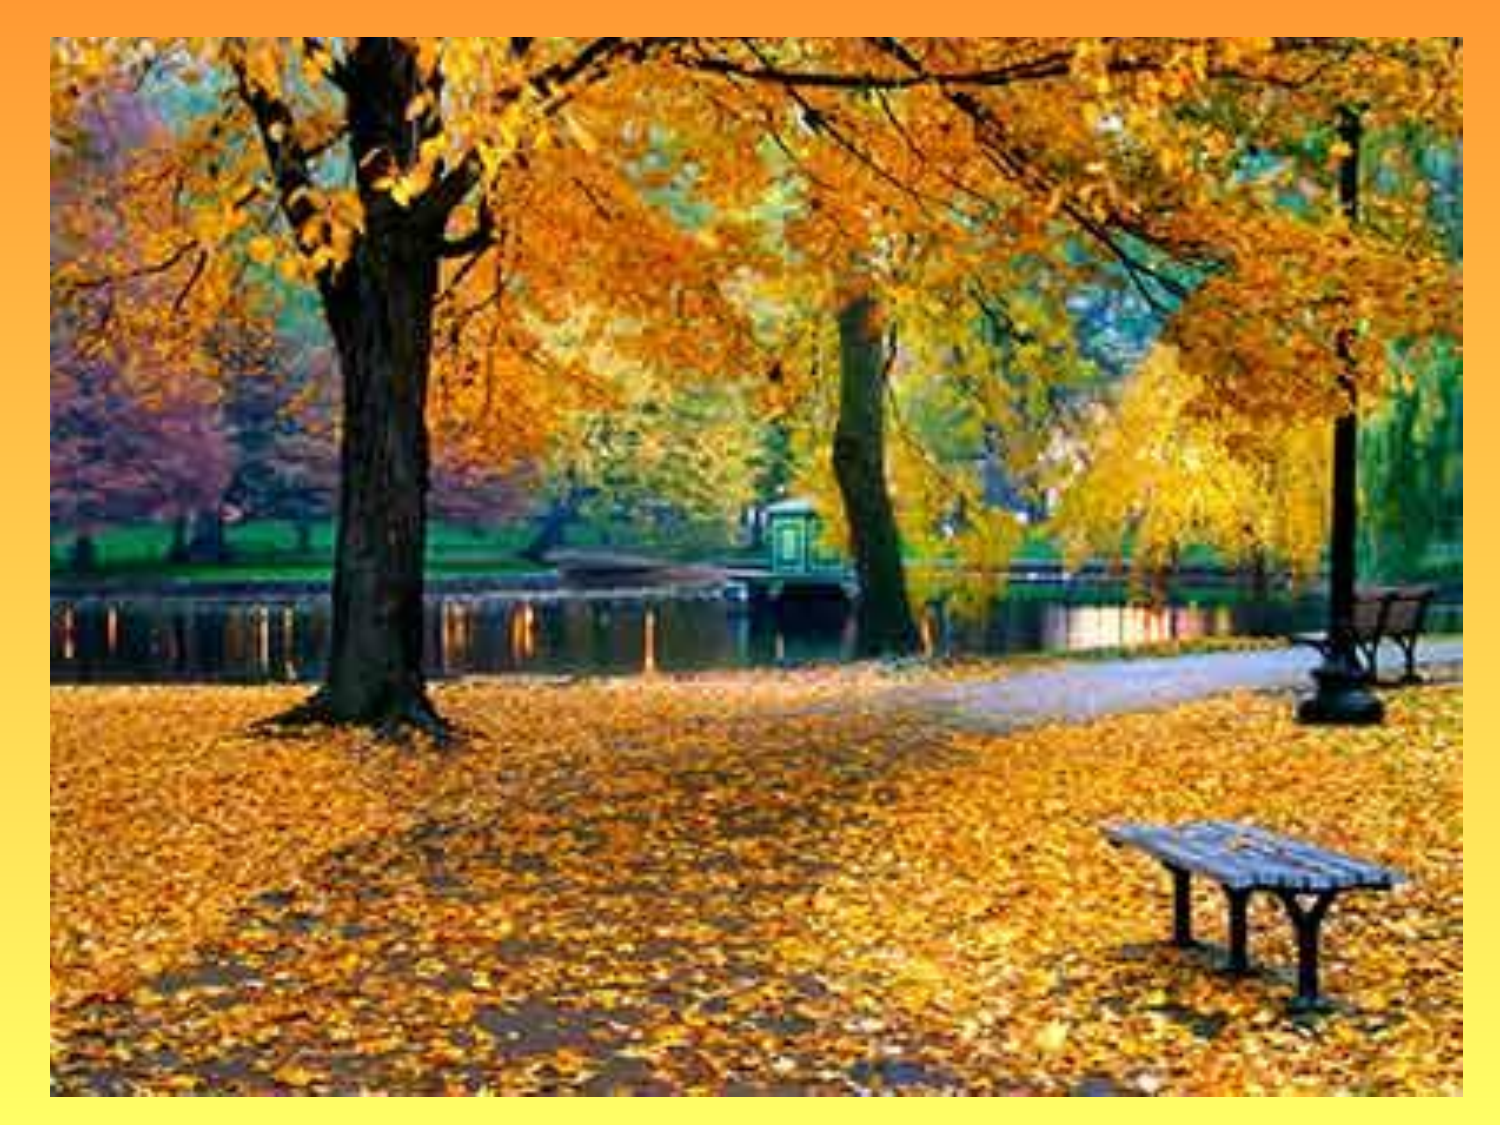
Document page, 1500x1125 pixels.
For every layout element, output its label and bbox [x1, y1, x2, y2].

picture [49, 37, 1463, 1097]
